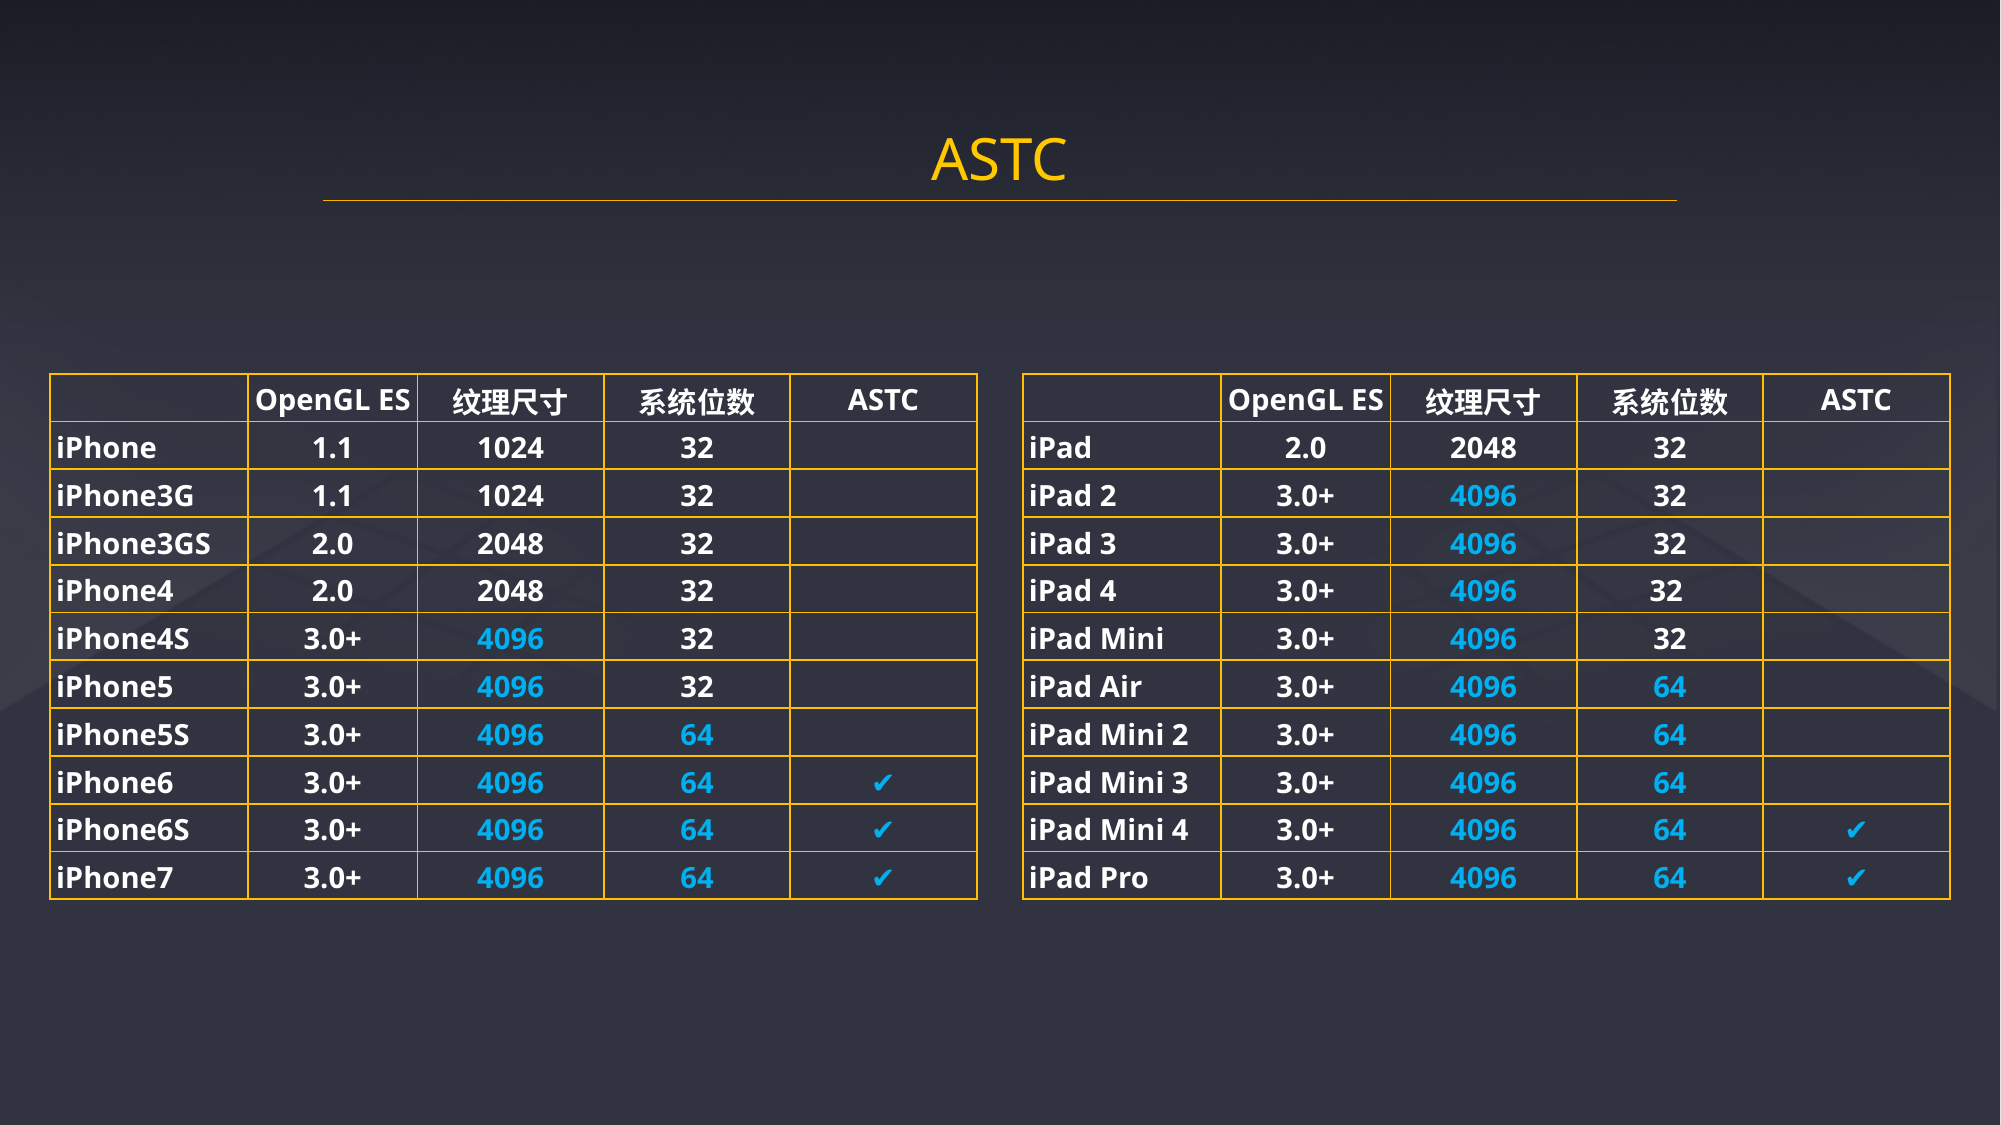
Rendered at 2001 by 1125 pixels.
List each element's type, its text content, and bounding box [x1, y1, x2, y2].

table_cell 4096 [1391, 661, 1576, 707]
table_cell iPad Mini 2 [1024, 709, 1220, 755]
table_cell 64 [605, 852, 789, 898]
table_cell [791, 661, 976, 707]
table_header ASTC [791, 375, 976, 421]
table_cell 2048 [418, 566, 603, 612]
table_cell 64 [1578, 709, 1762, 755]
table_cell iPhone3G [51, 470, 247, 516]
table_cell 4096 [1391, 613, 1576, 659]
table_header [1024, 375, 1220, 421]
picture [0, 0, 2001, 1125]
table_cell 4096 [1391, 470, 1576, 516]
table_cell [791, 613, 976, 659]
table_cell [791, 422, 976, 468]
table_cell 3.0+ [249, 757, 417, 803]
table_cell [791, 709, 976, 755]
table_cell iPad Mini 4 [1024, 805, 1220, 851]
table_cell iPhone5S [51, 709, 247, 755]
table_cell 4096 [418, 613, 603, 659]
table_cell [1764, 470, 1949, 516]
table_cell iPhone6 [51, 757, 247, 803]
table_cell 3.0+ [1222, 518, 1390, 564]
table_cell ✔ [791, 852, 976, 898]
table_cell ✔ [1764, 852, 1949, 898]
table_cell 2.0 [249, 518, 417, 564]
table_cell iPad 3 [1024, 518, 1220, 564]
table_cell 3.0+ [249, 661, 417, 707]
table_cell 3.0+ [1222, 852, 1390, 898]
table_cell 4096 [1391, 805, 1576, 851]
table_cell 32 [1578, 613, 1762, 659]
table_cell [1764, 422, 1949, 468]
table_cell 32 [605, 422, 789, 468]
table_cell 4096 [418, 661, 603, 707]
table_cell 1.1 [249, 470, 417, 516]
table_cell 4096 [418, 757, 603, 803]
table_cell 32 [1578, 566, 1762, 612]
table_cell [791, 518, 976, 564]
table_cell 3.0+ [1222, 757, 1390, 803]
table_cell 64 [1578, 852, 1762, 898]
table_cell ✔ [791, 757, 976, 803]
table_cell 3.0+ [249, 805, 417, 851]
table_cell [1764, 709, 1949, 755]
table_cell iPhone [51, 422, 247, 468]
table_cell iPad Mini [1024, 613, 1220, 659]
table_cell 32 [605, 566, 789, 612]
table_cell 32 [605, 661, 789, 707]
table_cell 32 [1578, 422, 1762, 468]
table_cell 1024 [418, 422, 603, 468]
table_cell 64 [605, 805, 789, 851]
table_cell 32 [1578, 518, 1762, 564]
table_cell iPad 4 [1024, 566, 1220, 612]
table_cell 4096 [1391, 709, 1576, 755]
table_cell [1764, 757, 1949, 803]
table_cell ✔ [1764, 805, 1949, 851]
table_cell 64 [1578, 661, 1762, 707]
table_cell 4096 [418, 852, 603, 898]
table_cell [791, 470, 976, 516]
table_header OpenGL ES [1222, 375, 1390, 421]
table_header 纹理尺寸 [1391, 375, 1576, 421]
table_cell 4096 [1391, 852, 1576, 898]
table_cell 32 [605, 518, 789, 564]
table_cell 32 [605, 613, 789, 659]
table_cell 3.0+ [1222, 470, 1390, 516]
table_cell 2048 [418, 518, 603, 564]
table_cell 3.0+ [249, 852, 417, 898]
table_cell iPhone3GS [51, 518, 247, 564]
table_cell 3.0+ [1222, 566, 1390, 612]
table_header 纹理尺寸 [418, 375, 603, 421]
table_cell 4096 [1391, 566, 1576, 612]
table_cell [1764, 518, 1949, 564]
table_cell 32 [605, 470, 789, 516]
table_cell 2048 [1391, 422, 1576, 468]
table_cell 3.0+ [1222, 709, 1390, 755]
table_cell iPhone4S [51, 613, 247, 659]
table_header ASTC [1764, 375, 1949, 421]
table_cell iPad Mini 3 [1024, 757, 1220, 803]
table_header OpenGL ES [249, 375, 417, 421]
table_cell 3.0+ [1222, 613, 1390, 659]
table_cell 4096 [1391, 757, 1576, 803]
table_cell 1024 [418, 470, 603, 516]
table_cell ✔ [791, 805, 976, 851]
table_cell 64 [605, 757, 789, 803]
table_cell iPad Pro [1024, 852, 1220, 898]
table_cell iPad Air [1024, 661, 1220, 707]
table_cell 3.0+ [1222, 805, 1390, 851]
table_cell iPad [1024, 422, 1220, 468]
table_header 系统位数 [1578, 375, 1762, 421]
text_box ASTC [363, 114, 1637, 200]
table_cell iPhone6S [51, 805, 247, 851]
table_cell 3.0+ [249, 613, 417, 659]
table_cell 64 [1578, 757, 1762, 803]
table_cell [1764, 661, 1949, 707]
table_cell 4096 [1391, 518, 1576, 564]
table_cell 1.1 [249, 422, 417, 468]
table_cell 32 [1578, 470, 1762, 516]
table_cell iPhone5 [51, 661, 247, 707]
table_cell 4096 [418, 709, 603, 755]
table_cell 64 [605, 709, 789, 755]
table_cell 3.0+ [249, 709, 417, 755]
table_cell 64 [1578, 805, 1762, 851]
table_cell 2.0 [249, 566, 417, 612]
table_cell [791, 566, 976, 612]
table_cell iPhone7 [51, 852, 247, 898]
table_cell 2.0 [1222, 422, 1390, 468]
table_cell [1764, 566, 1949, 612]
table_header 系统位数 [605, 375, 789, 421]
table_cell 4096 [418, 805, 603, 851]
table_cell 3.0+ [1222, 661, 1390, 707]
table_cell [1764, 613, 1949, 659]
table_header [51, 375, 247, 421]
table_cell iPad 2 [1024, 470, 1220, 516]
table_cell iPhone4 [51, 566, 247, 612]
